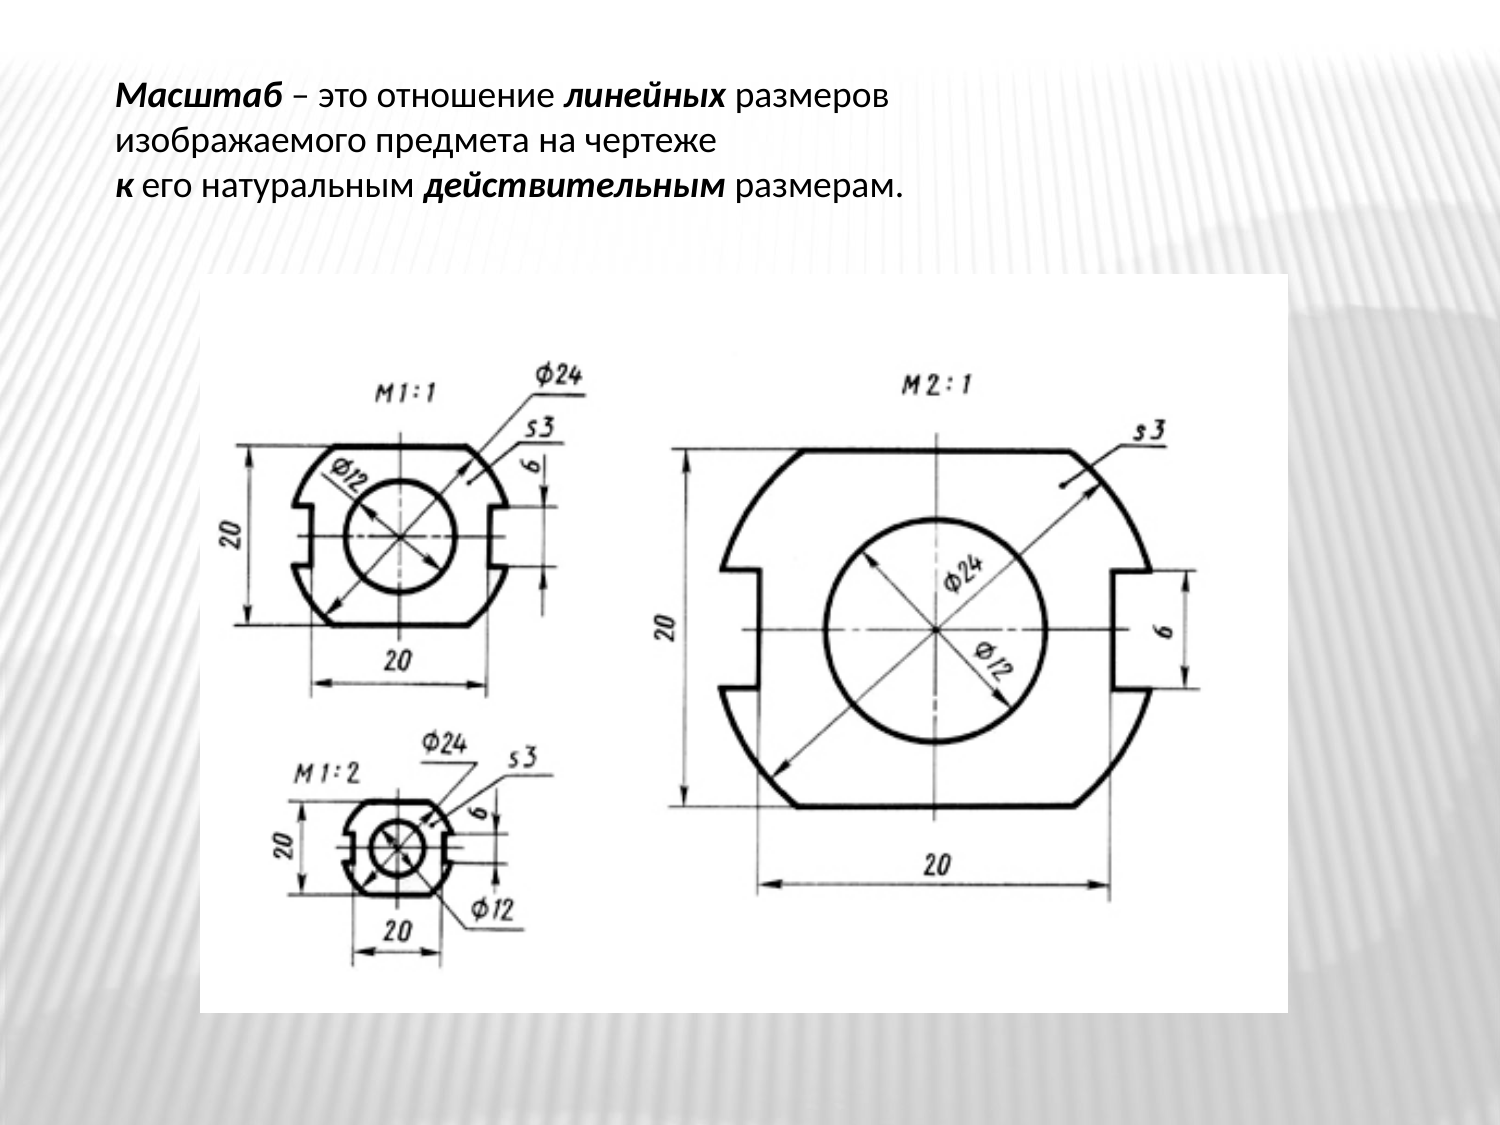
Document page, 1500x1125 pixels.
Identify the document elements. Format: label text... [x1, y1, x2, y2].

picture [199, 274, 1289, 1013]
text_box Масштаб – это отношение линейных размеров изображаемого предмета на чертеже к его натуральным действительным размерам. [99, 62, 1263, 213]
